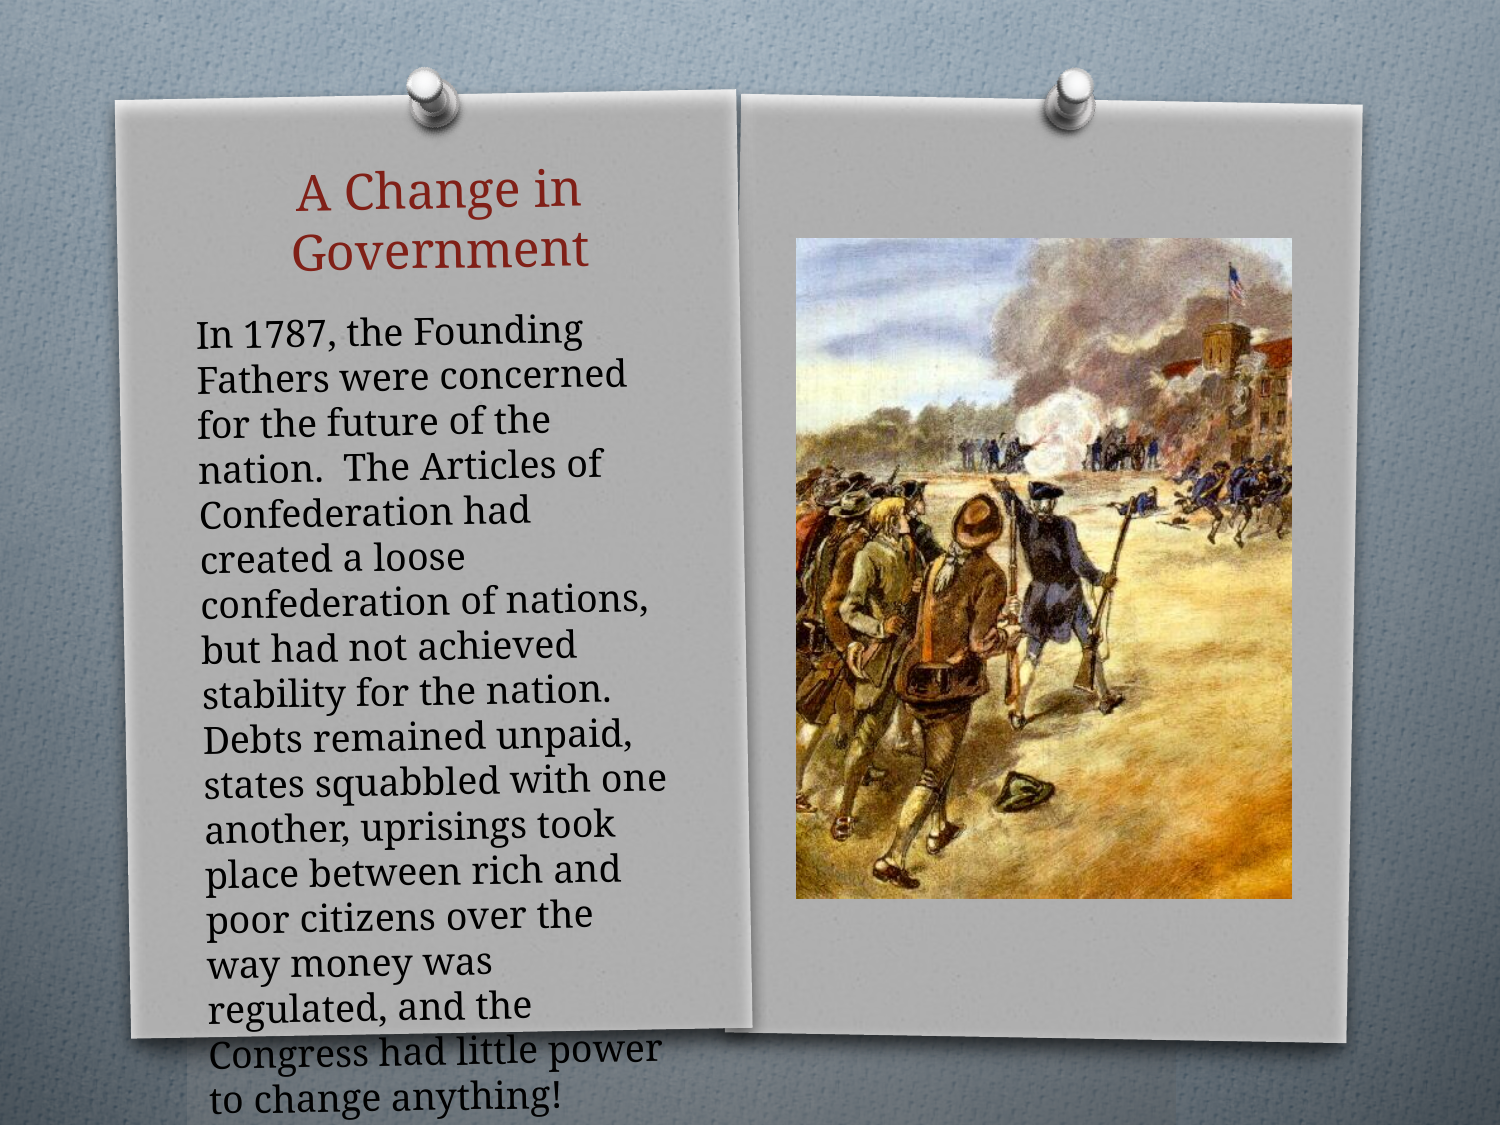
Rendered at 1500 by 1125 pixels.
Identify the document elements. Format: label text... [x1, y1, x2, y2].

title A Change in Government [187, 137, 693, 291]
picture [1016, 41, 1138, 162]
picture [375, 33, 497, 142]
list In 1787, the Founding Fathers were concerned for the future of the nation. The Articles of Confederation had created a loose confederation of nations, but had not achieved stability for the nation. Debts remained unpaid, states squabbled with one another, uprisings took place between rich and poor citizens over the way money was regulated, and the Congress had little power to change anything! [180, 295, 692, 944]
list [796, 238, 1293, 899]
